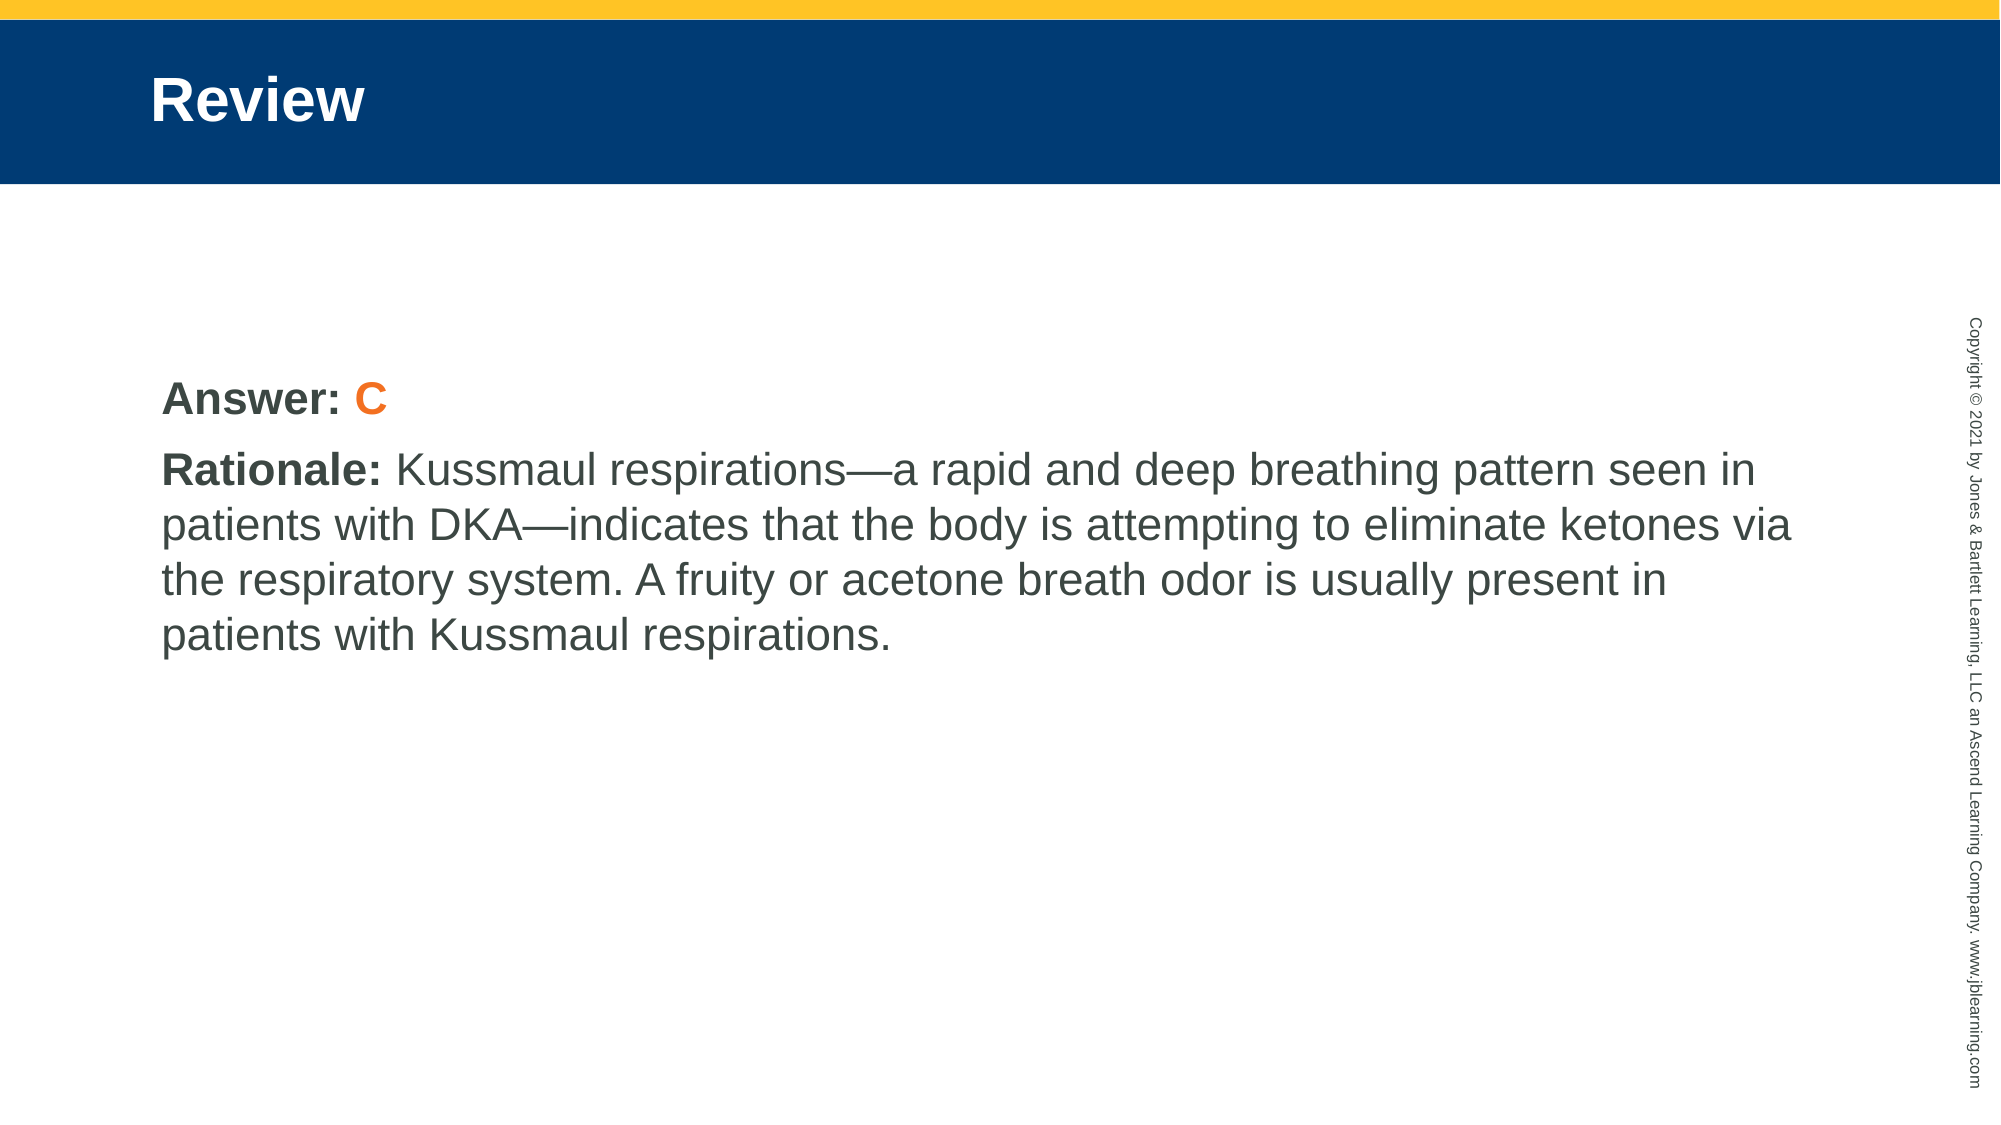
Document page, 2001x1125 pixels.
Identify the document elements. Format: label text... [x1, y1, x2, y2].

title Review [0, 19, 2000, 185]
list Answer: C Rationale: Kussmaul respirations—a rapid and deep breathing pattern seen in patients with DKA—indicates that the body is attempting to eliminate ketones via the respiratory system. A fruity or acetone breath odor is usually present in patients with Kussmaul respirations. [146, 361, 1859, 1016]
